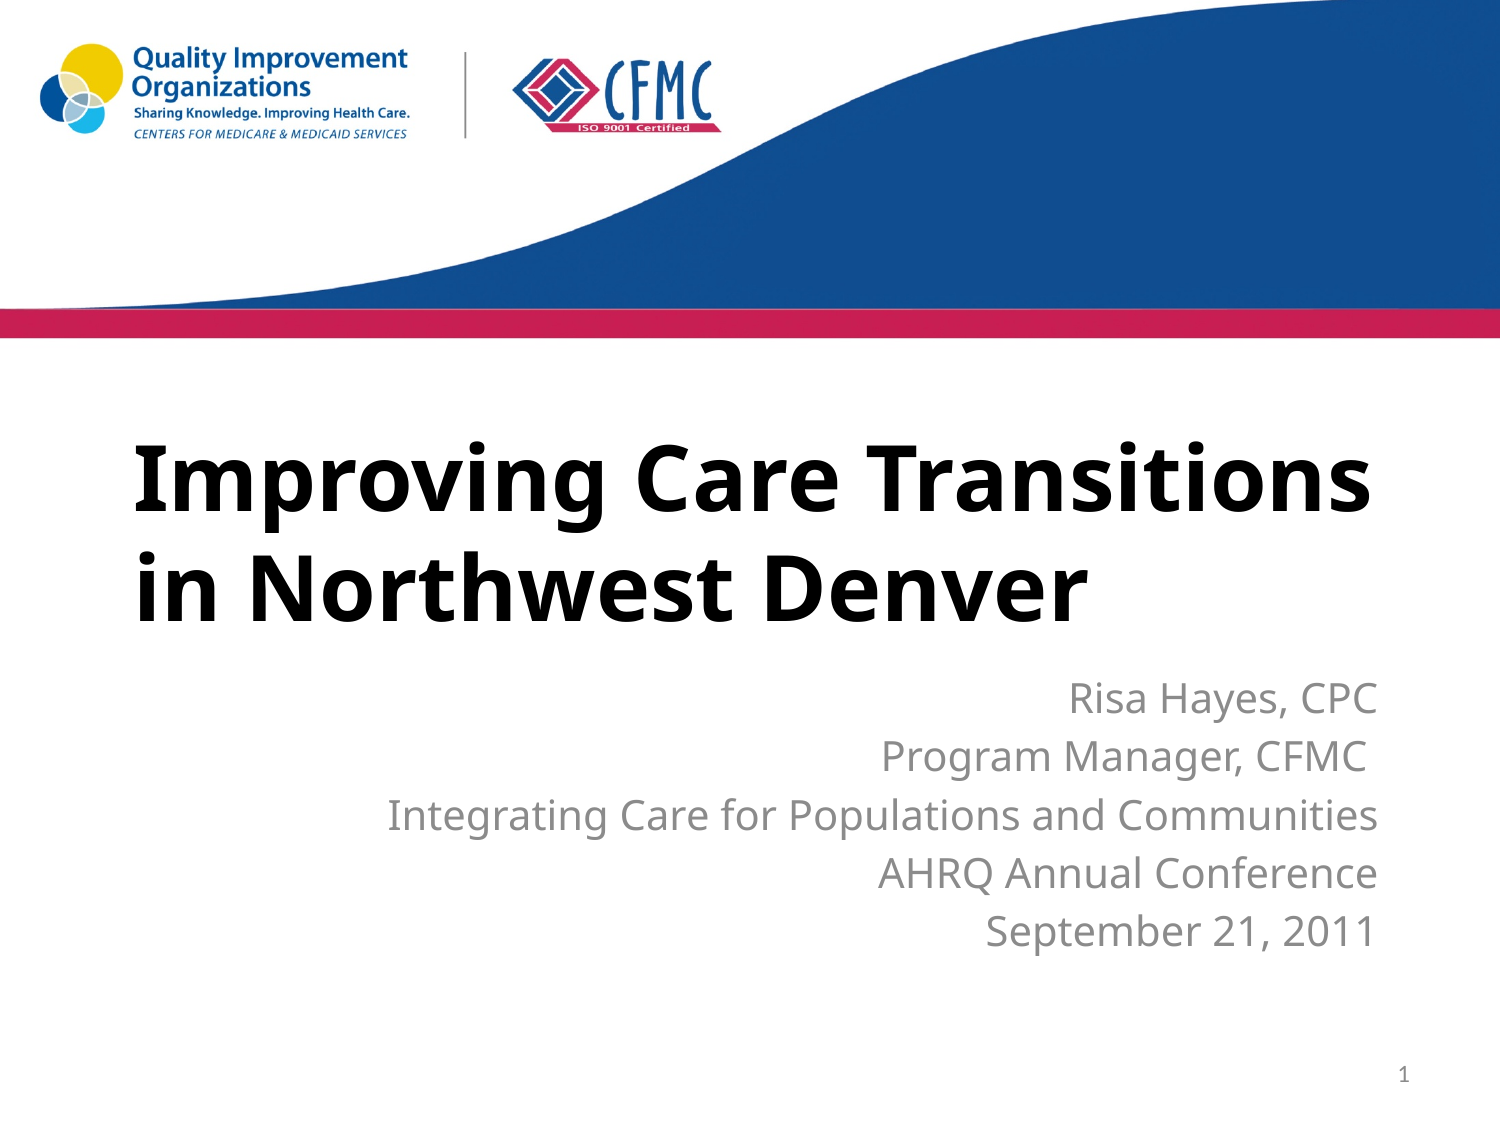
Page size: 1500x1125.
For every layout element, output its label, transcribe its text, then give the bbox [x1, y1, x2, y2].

picture [0, 0, 1500, 1125]
slide_number 1 [1074, 1042, 1425, 1103]
title Improving Care Transitions in Northwest Denver [118, 412, 1394, 662]
list Risa Hayes, CPC Program Manager, CFMC Integrating Care for Populations and Communities AHRQ Annual Conference September 21, 2011 [118, 662, 1394, 963]
